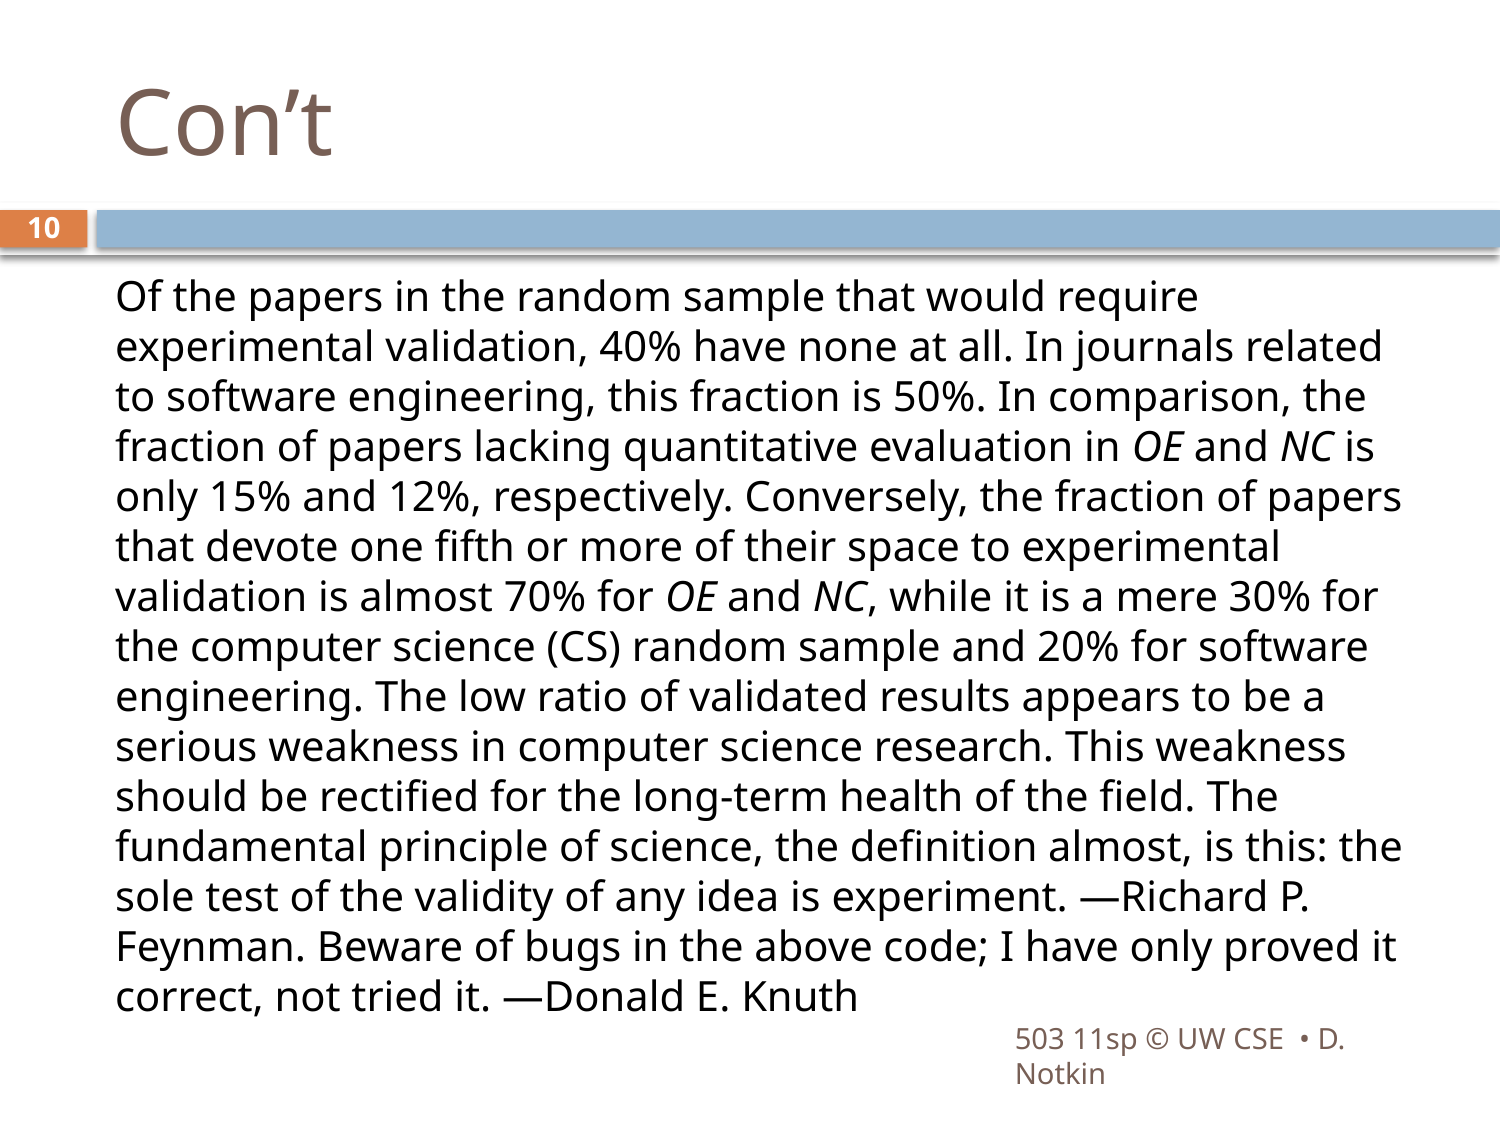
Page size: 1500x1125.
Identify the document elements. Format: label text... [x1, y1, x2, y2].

list Of the papers in the random sample that would require experimental validation, 40% have none at all. In journals related to software engineering, this fraction is 50%. In comparison, the fraction of papers lacking quantitative evaluation in OE and NC is only 15% and 12%, respectively. Conversely, the fraction of papers that devote one fifth or more of their space to experimental validation is almost 70% for OE and NC, while it is a mere 30% for the computer science (CS) random sample and 20% for software engineering. The low ratio of validated results appears to be a serious weakness in computer science research. This weakness should be rectified for the long-term health of the field. The fundamental principle of science, the definition almost, is this: the sole test of the validity of any idea is experiment. —Richard P. Feynman. Beware of bugs in the above code; I have only proved it correct, not tried it. —Donald E. Knuth [100, 262, 1438, 1000]
title Con’t [100, 37, 1438, 200]
slide_number 503 11sp © UW CSE • D. Notkin [999, 1025, 1438, 1085]
slide_number 10 [0, 208, 88, 249]
